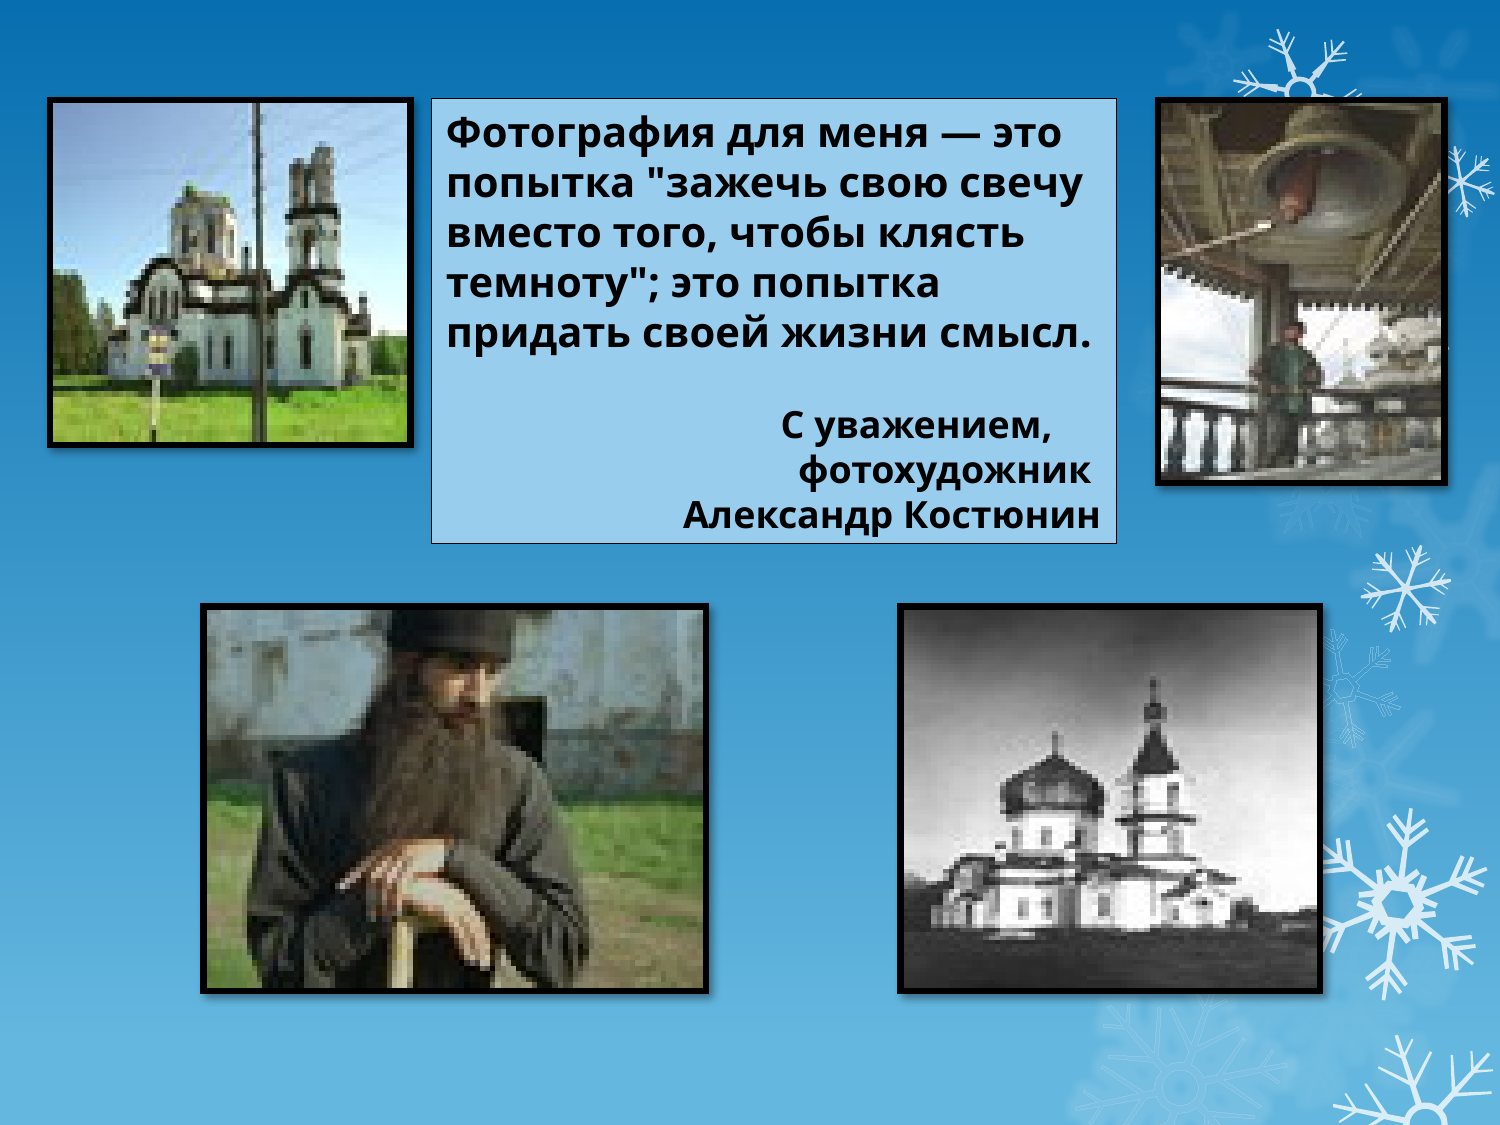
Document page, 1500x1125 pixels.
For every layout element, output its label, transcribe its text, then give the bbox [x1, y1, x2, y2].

picture [903, 609, 1318, 989]
picture [206, 609, 704, 989]
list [52, 102, 408, 443]
picture [1160, 102, 1442, 481]
text_box Фотография для меня — это попытка "зажечь свою свечу вместо того, чтобы клясть темноту"; это попытка придать своей жизни смысл. С уважением, фотохудожник Александр Костюнин [431, 98, 1117, 544]
